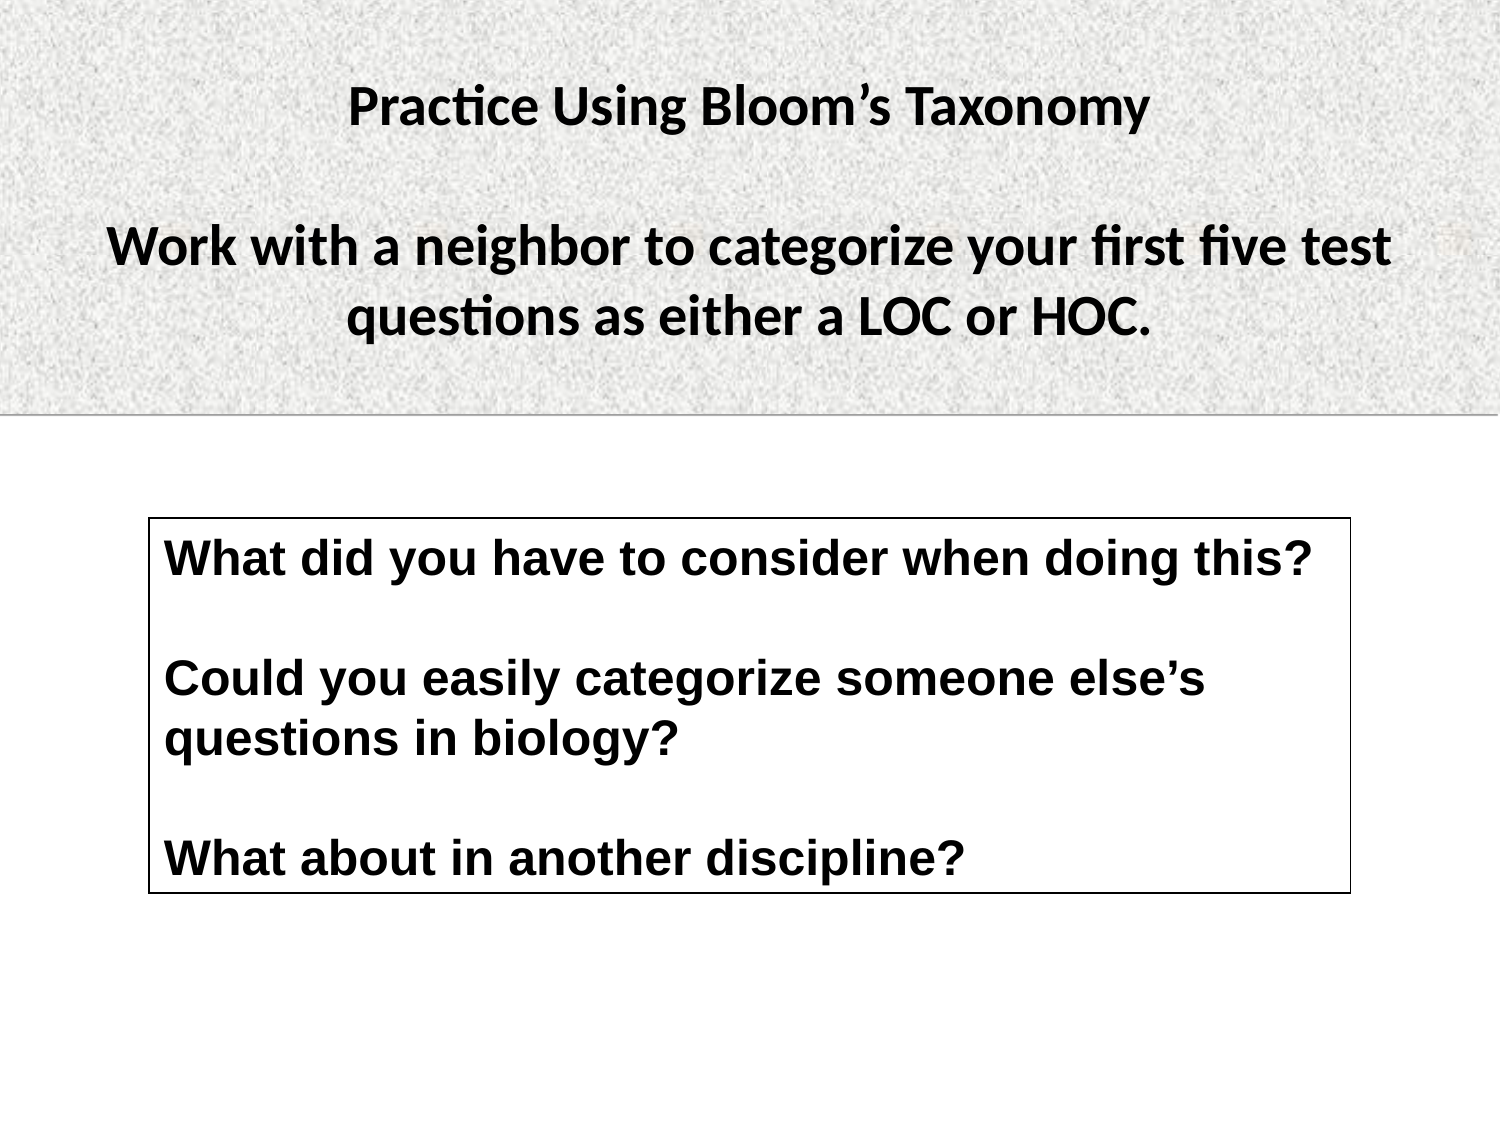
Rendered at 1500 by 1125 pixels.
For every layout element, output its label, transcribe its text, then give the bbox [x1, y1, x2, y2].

text_box Practice Using Bloom’s Taxonomy Work with a neighbor to categorize your first five test questions as either a LOC or HOC. [0, 0, 1500, 414]
text_box What did you have to consider when doing this? Could you easily categorize someone else’s questions in biology? What about in another discipline? [149, 518, 1351, 893]
